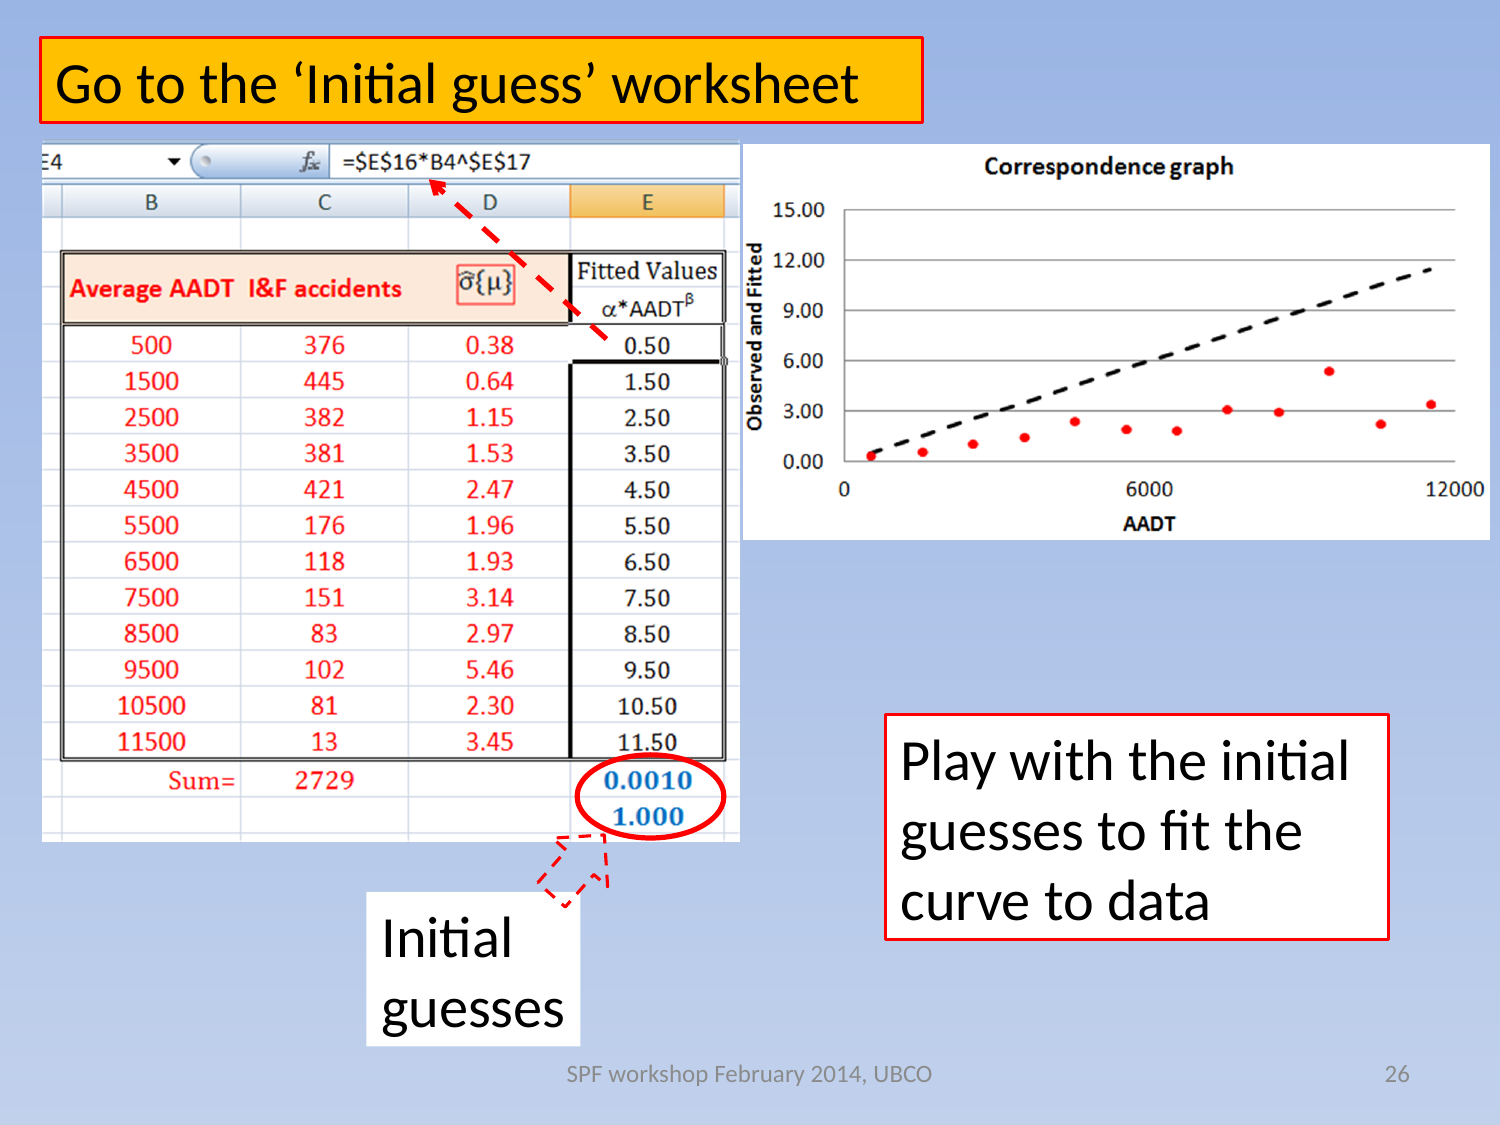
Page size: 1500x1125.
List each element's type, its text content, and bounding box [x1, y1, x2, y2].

text_box Play with the initial guesses to fit the curve to data [885, 714, 1389, 940]
picture [743, 144, 1490, 540]
picture [41, 139, 740, 842]
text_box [428, 179, 607, 340]
footer SPF workshop February 2014, UBCO [512, 1042, 988, 1103]
text_box Go to the ‘Initial guess’ worksheet [40, 37, 923, 123]
text_box [537, 851, 609, 908]
slide_number 26 [1074, 1042, 1425, 1103]
text_box Initial guesses [366, 891, 581, 1047]
